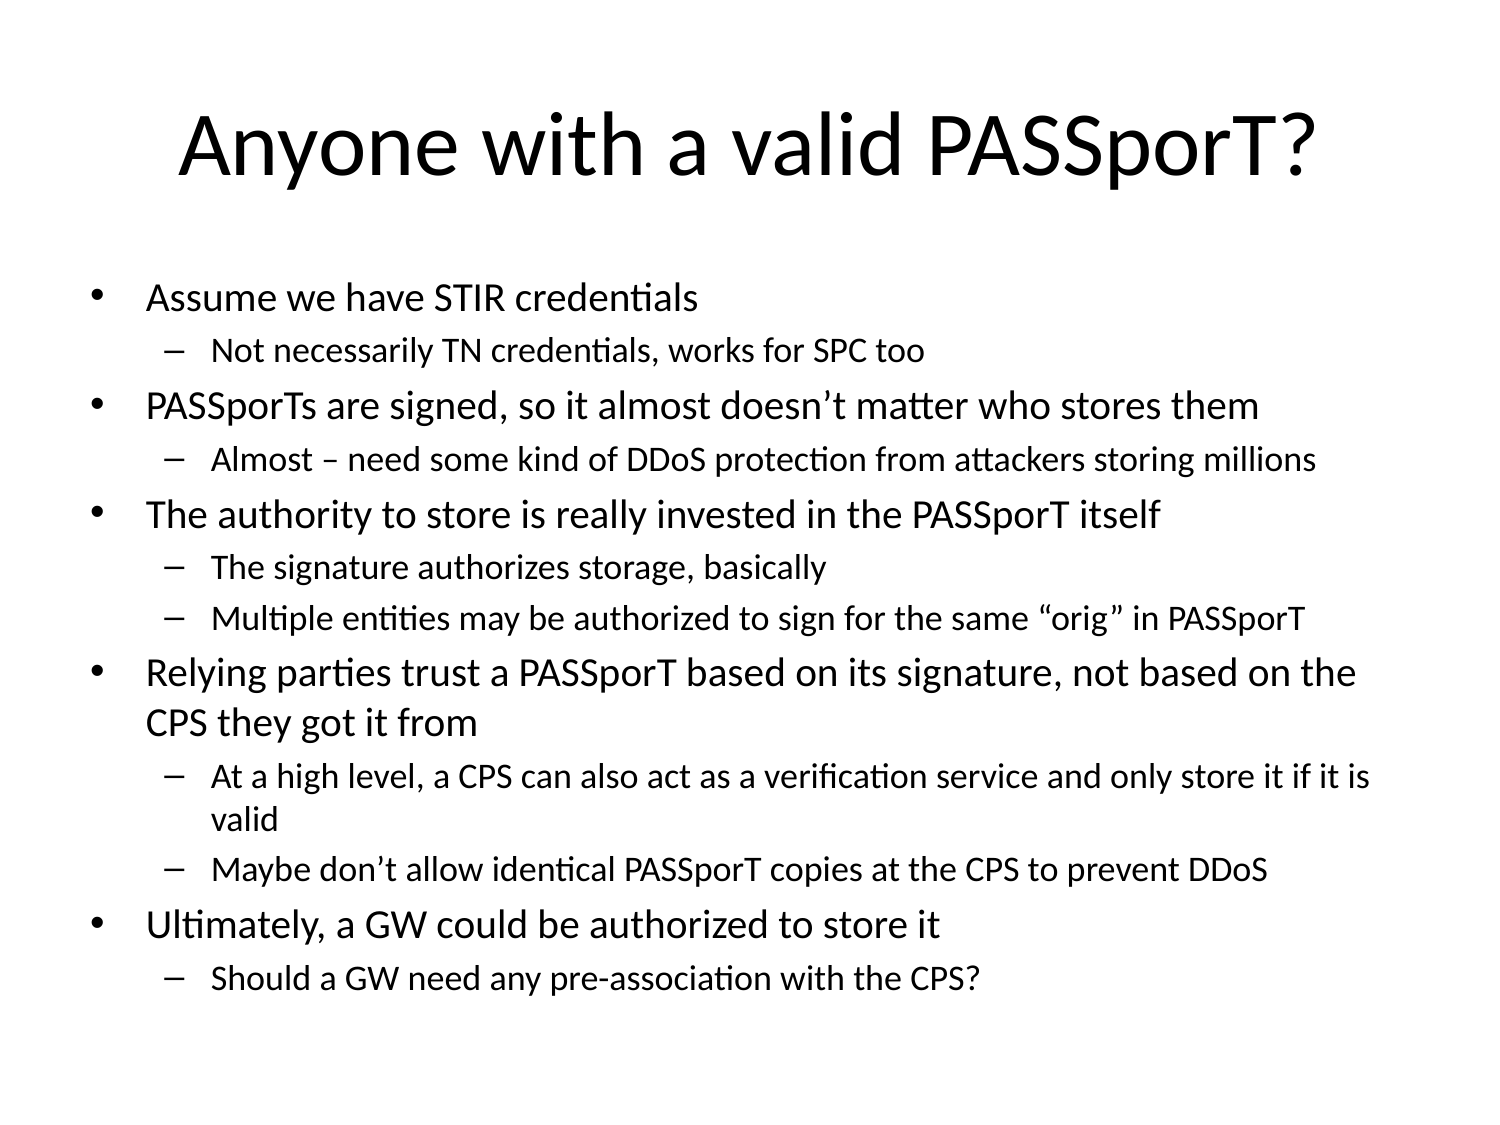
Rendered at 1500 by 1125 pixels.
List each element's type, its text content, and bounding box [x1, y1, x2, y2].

title Anyone with a valid PASSporT? [75, 45, 1425, 233]
list Assume we have STIR credentials Not necessarily TN credentials, works for SPC too PASSporTs are signed, so it almost doesn’t matter who stores them Almost – need some kind of DDoS protection from attackers storing millions The authority to store is really invested in the PASSporT itself The signature authorizes storage, basically Multiple entities may be authorized to sign for the same “orig” in PASSporT Relying parties trust a PASSporT based on its signature, not based on the CPS they got it from At a high level, a CPS can also act as a verification service and only store it if it is valid Maybe don’t allow identical PASSporT copies at the CPS to prevent DDoS Ultimately, a GW could be authorized to store it Should a GW need any pre-association with the CPS? [75, 262, 1425, 1005]
